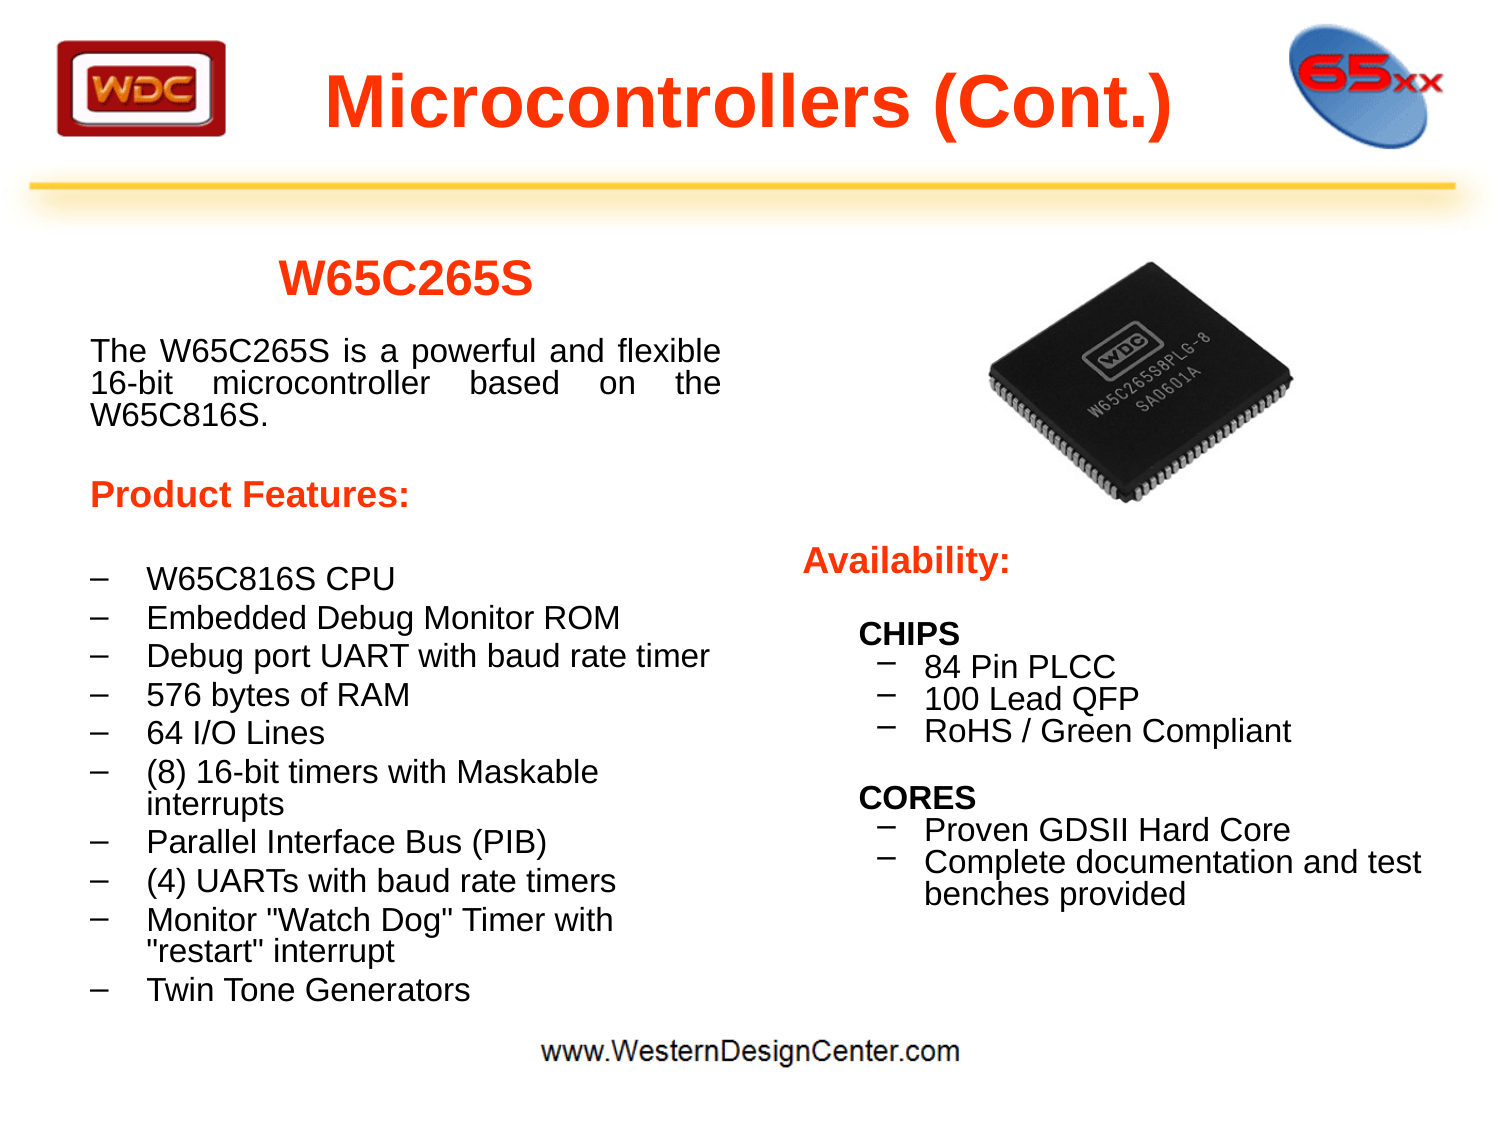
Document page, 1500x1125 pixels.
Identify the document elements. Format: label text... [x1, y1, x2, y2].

picture [3, 0, 1497, 1125]
title Microcontrollers (Cont.) [75, 45, 1425, 233]
list W65C265S The W65C265S is a powerful and flexible 16-bit microcontroller based on the W65C816S. Product Features: W65C816S CPU Embedded Debug Monitor ROM Debug port UART with baud rate timer 576 bytes of RAM 64 I/O Lines (8) 16-bit timers with Maskable interrupts Parallel Interface Bus (PIB) (4) UARTs with baud rate timers Monitor "Watch Dog" Timer with "restart" interrupt Twin Tone Generators [75, 249, 738, 993]
text_box Availability: CHIPS 84 Pin PLCC 100 Lead QFP RoHS / Green Compliant CORES Proven GDSII Hard Core Complete documentation and test benches provided [787, 537, 1450, 950]
